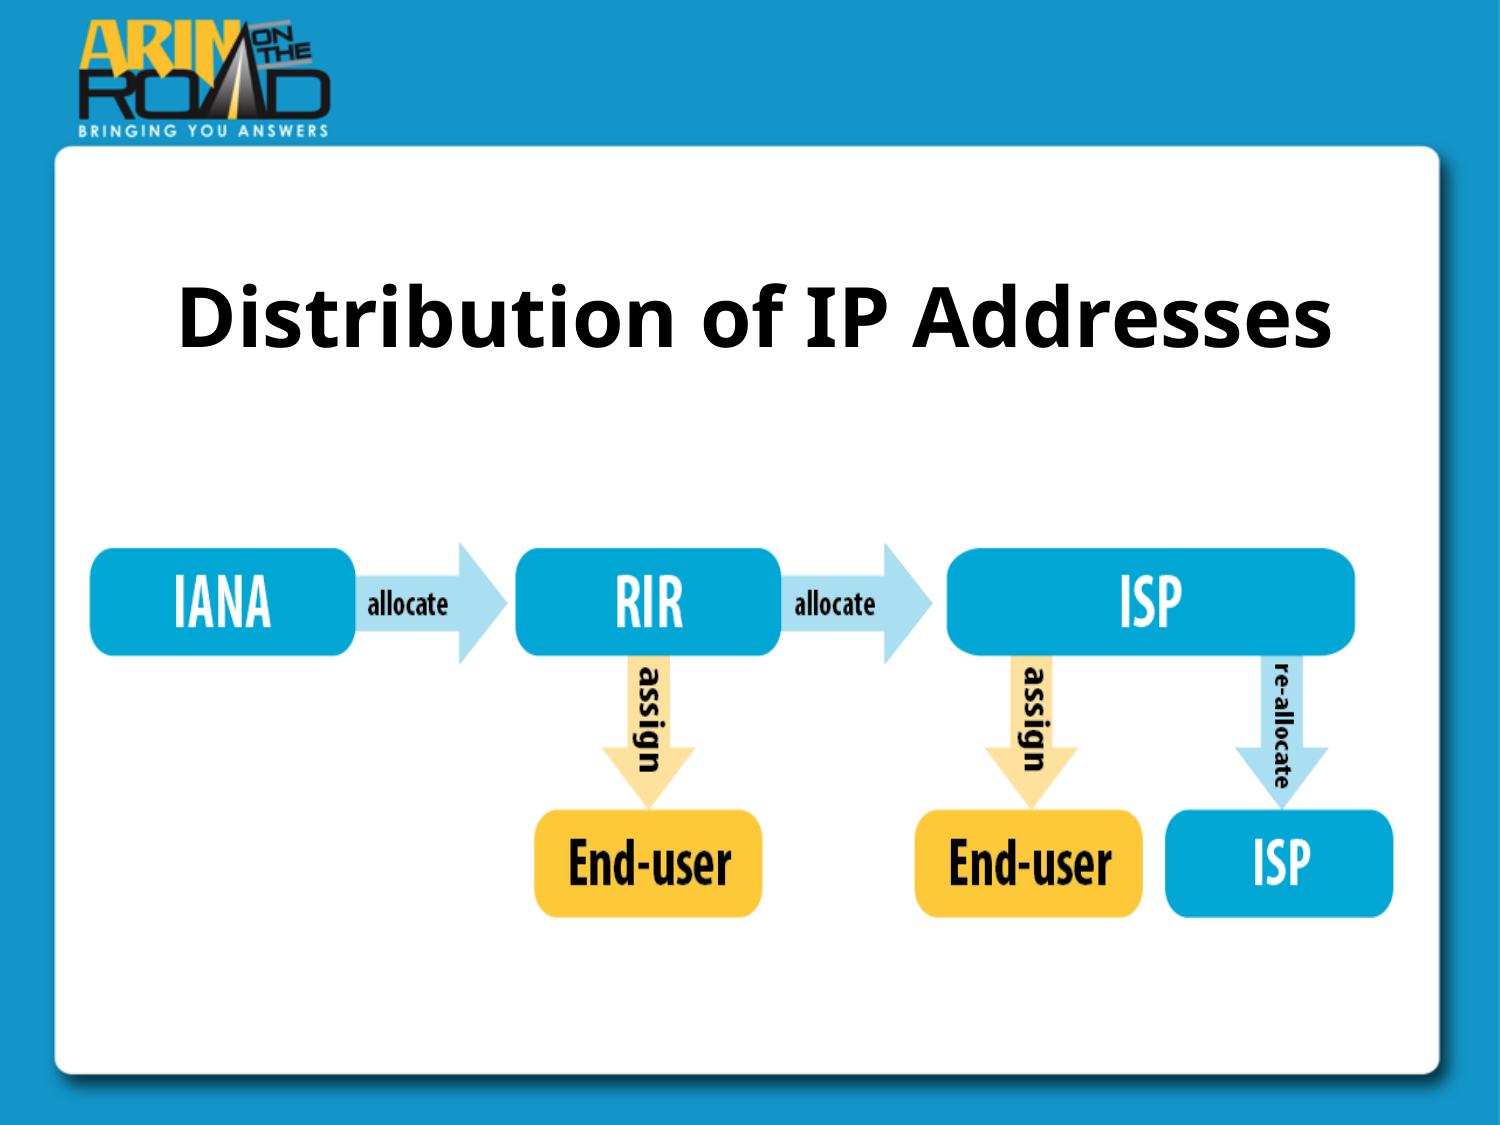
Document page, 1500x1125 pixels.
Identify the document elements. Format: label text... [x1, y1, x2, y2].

picture [0, 0, 1500, 1125]
title Distribution of IP Addresses [65, 212, 1446, 418]
